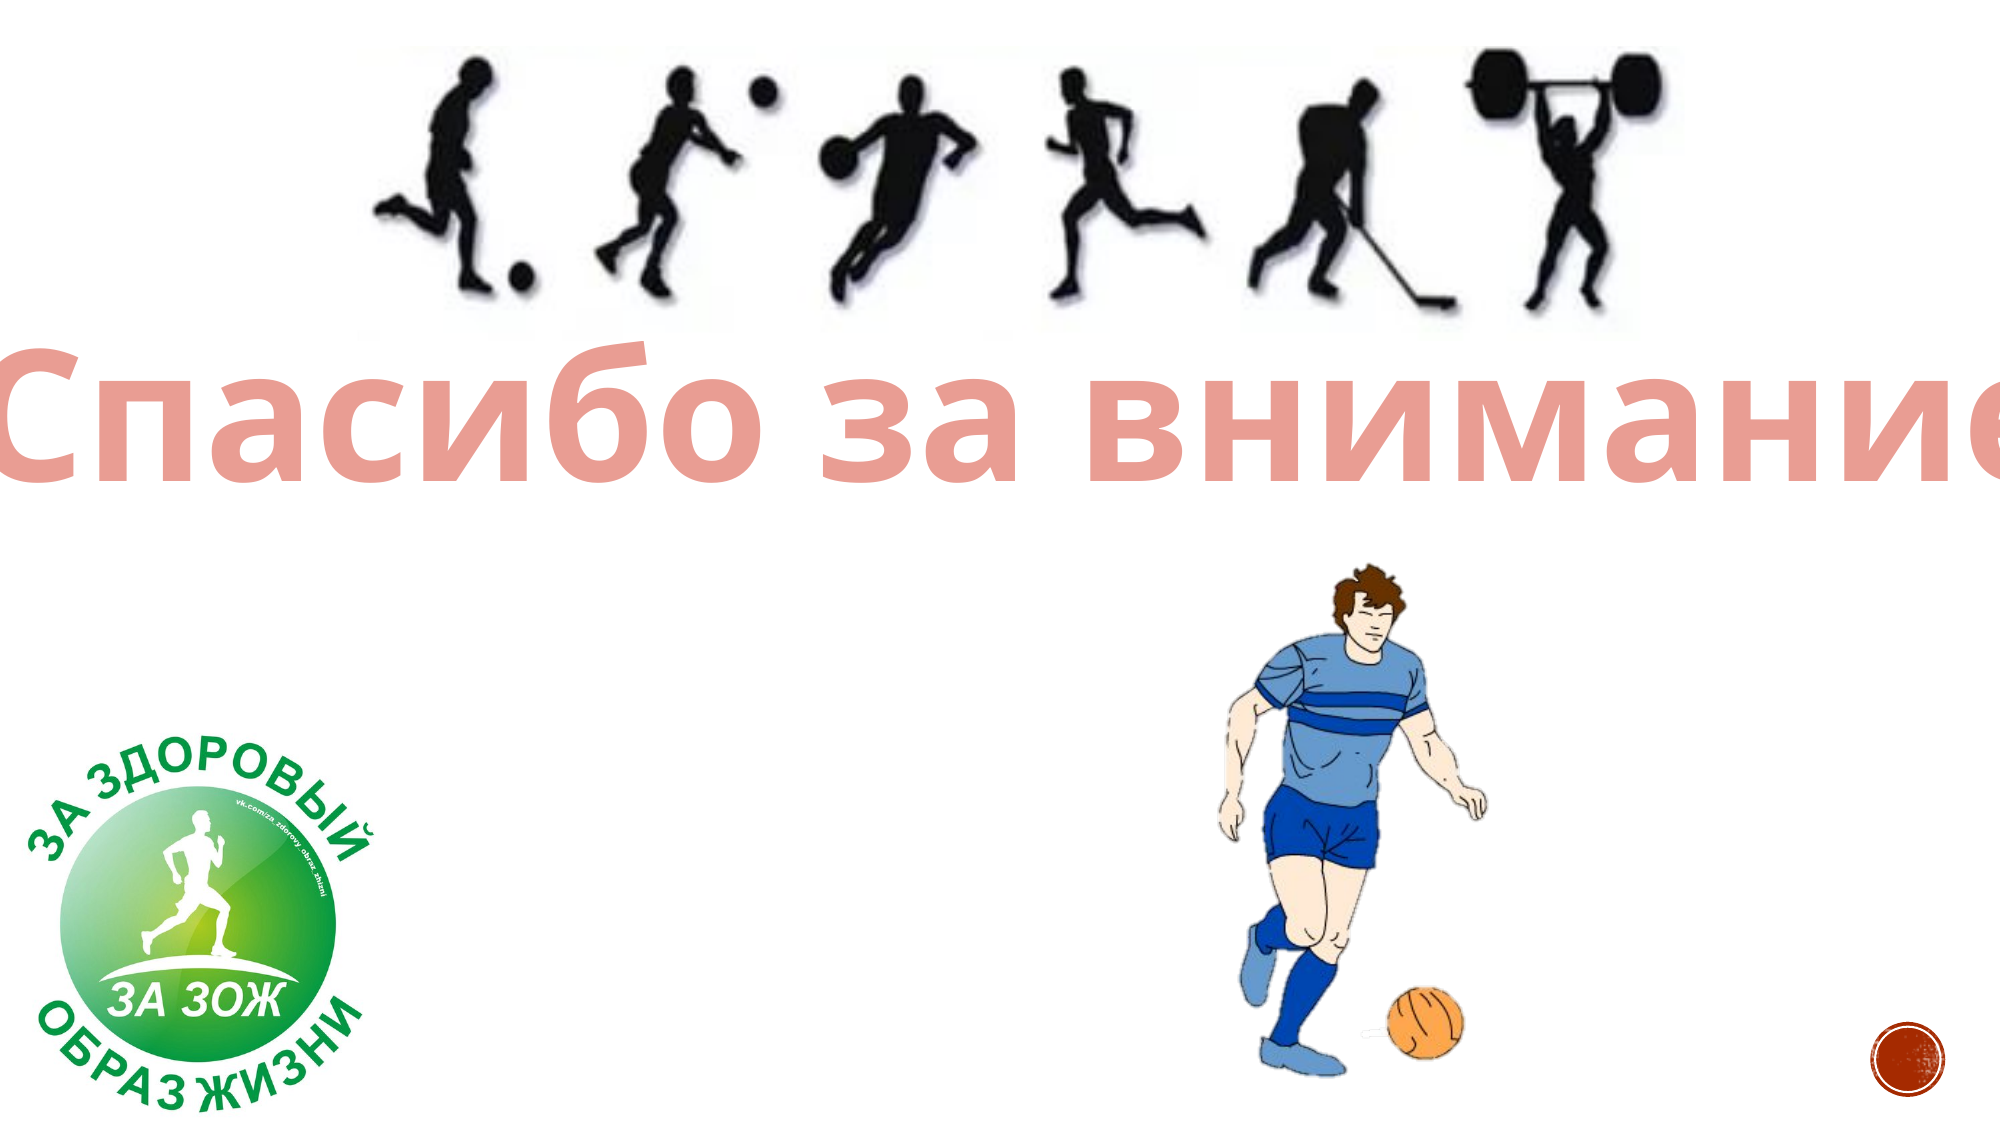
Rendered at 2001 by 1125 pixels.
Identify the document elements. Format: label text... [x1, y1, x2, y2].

picture [0, 722, 403, 1125]
picture [717, 509, 1515, 1089]
picture [357, 46, 1685, 341]
text_box Спасибо за внимание [0, 290, 2000, 526]
